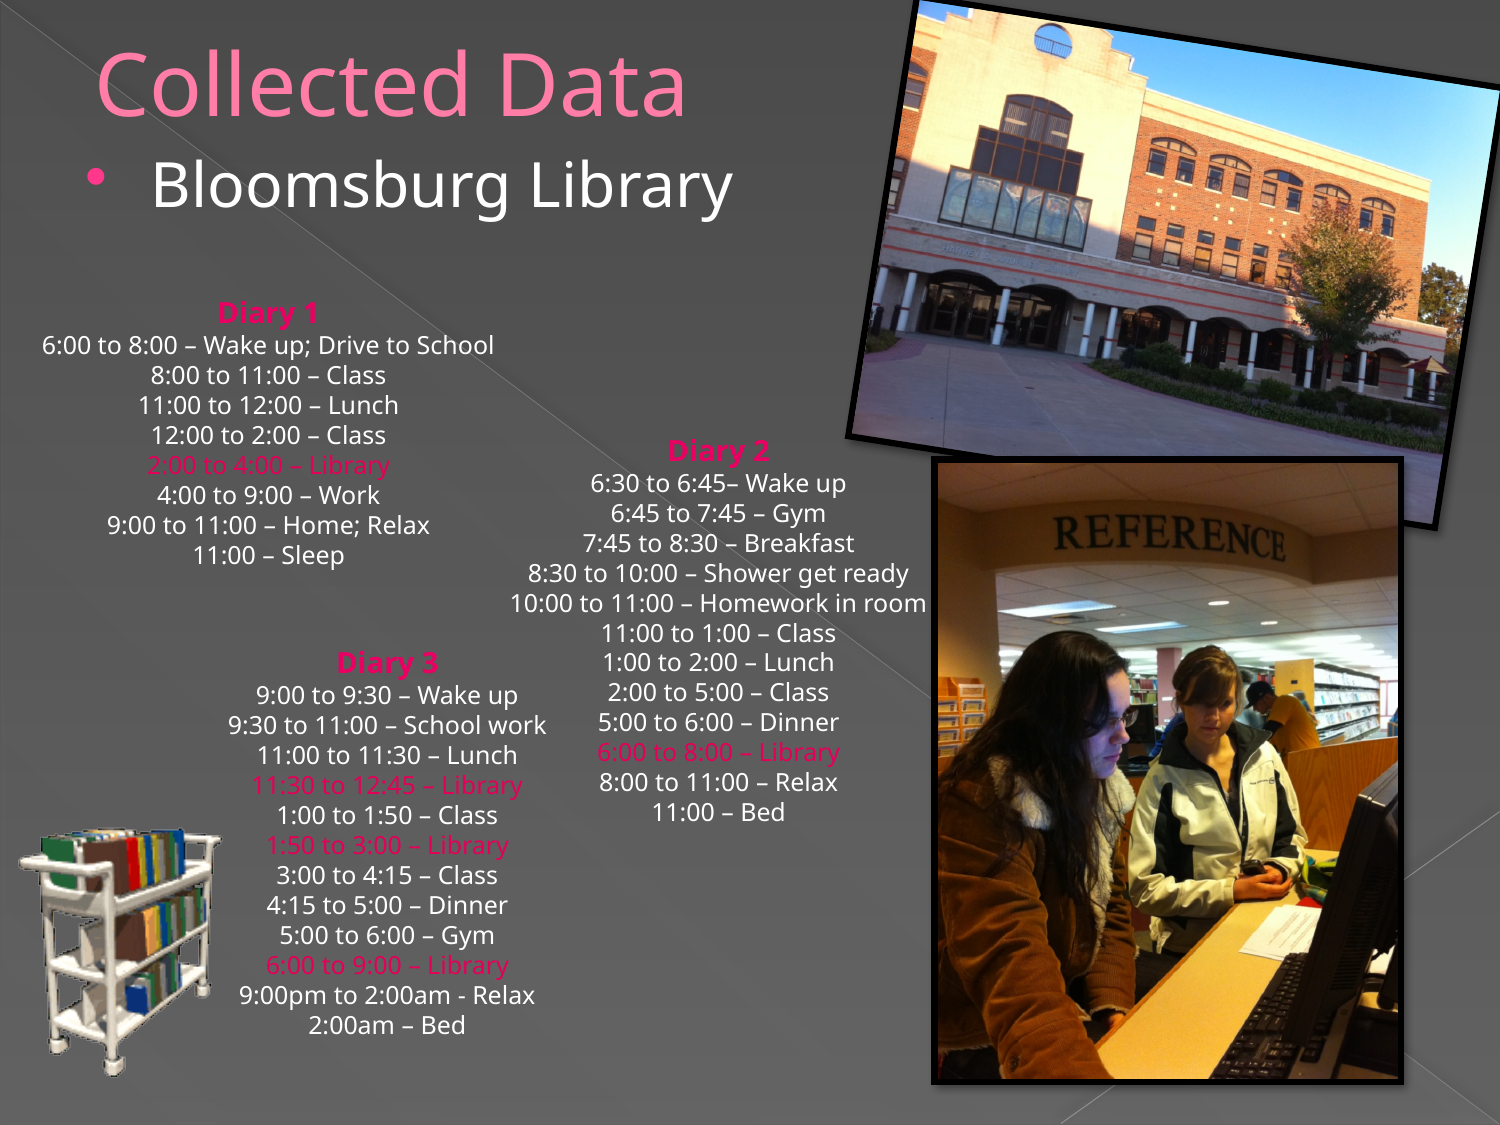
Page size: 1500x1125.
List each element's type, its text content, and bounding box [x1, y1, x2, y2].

text_box Diary 3 9:00 to 9:30 – Wake up 9:30 to 11:00 – School work 11:00 to 11:30 – Lunch 11:30 to 12:45 – Library 1:00 to 1:50 – Class 1:50 to 3:00 – Library 3:00 to 4:15 – Class 4:15 to 5:00 – Dinner 5:00 to 6:00 – Gym 6:00 to 9:00 – Library 9:00pm to 2:00am - Relax 2:00am – Bed [199, 637, 575, 1047]
title Collected Data [0, 0, 813, 163]
picture [5, 799, 269, 1087]
text_box Diary 1 6:00 to 8:00 – Wake up; Drive to School 8:00 to 11:00 – Class 11:00 to 12:00 – Lunch 12:00 to 2:00 – Class 2:00 to 4:00 – Library 4:00 to 9:00 – Work 9:00 to 11:00 – Home; Relax 11:00 – Sleep [24, 287, 513, 622]
list Bloomsburg Library [62, 137, 788, 254]
text_box Diary 2 6:30 to 6:45– Wake up 6:45 to 7:45 – Gym 7:45 to 8:30 – Breakfast 8:30 to 10:00 – Shower get ready 10:00 to 11:00 – Homework in room 11:00 to 1:00 – Class 1:00 to 2:00 – Lunch 2:00 to 5:00 – Class 5:00 to 6:00 – Dinner 6:00 to 8:00 – Library 8:00 to 11:00 – Relax 11:00 – Bed [487, 424, 950, 834]
picture [854, 1, 1499, 1079]
